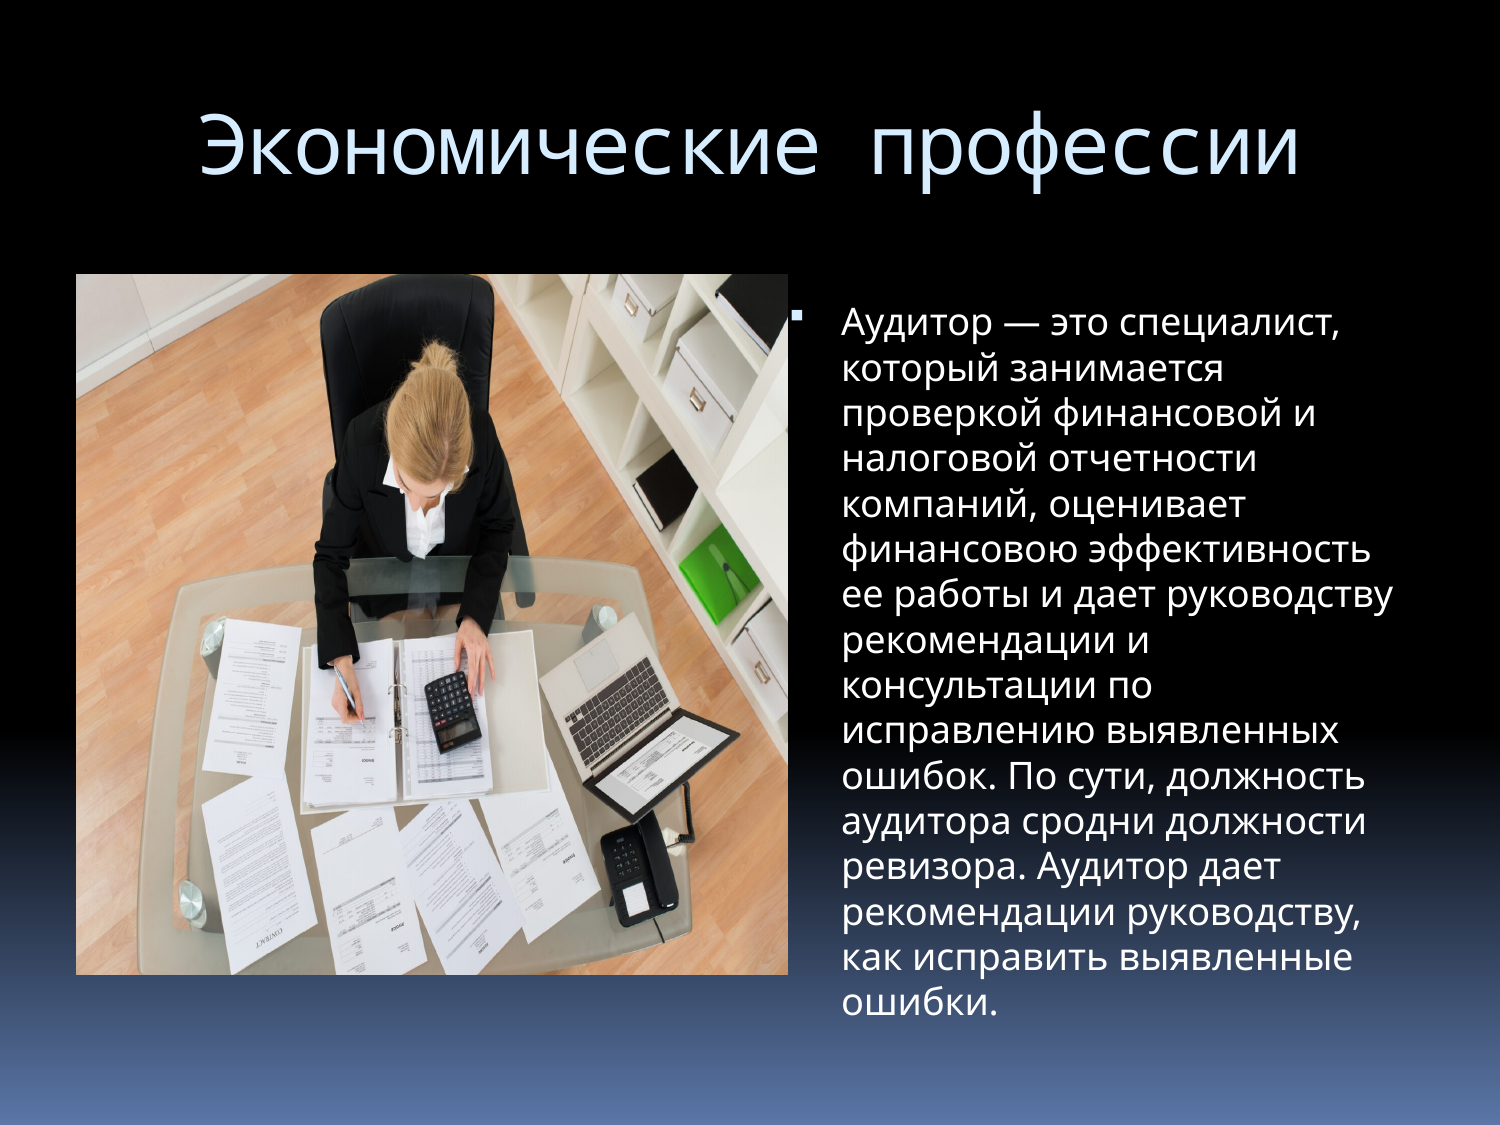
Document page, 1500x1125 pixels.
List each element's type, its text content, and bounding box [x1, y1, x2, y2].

title Экономические профессии [75, 83, 1425, 234]
list Аудитор — это специалист, который занимается проверкой финансовой и налоговой отчетности компаний, оценивает финансовою эффективность ее работы и дает руководству рекомендации и консультации по исправлению выявленных ошибок. По сути, должность аудитора сродни должности ревизора. Аудитор дает рекомендации руководству, как исправить выявленные ошибки. [763, 290, 1427, 1033]
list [75, 274, 788, 976]
